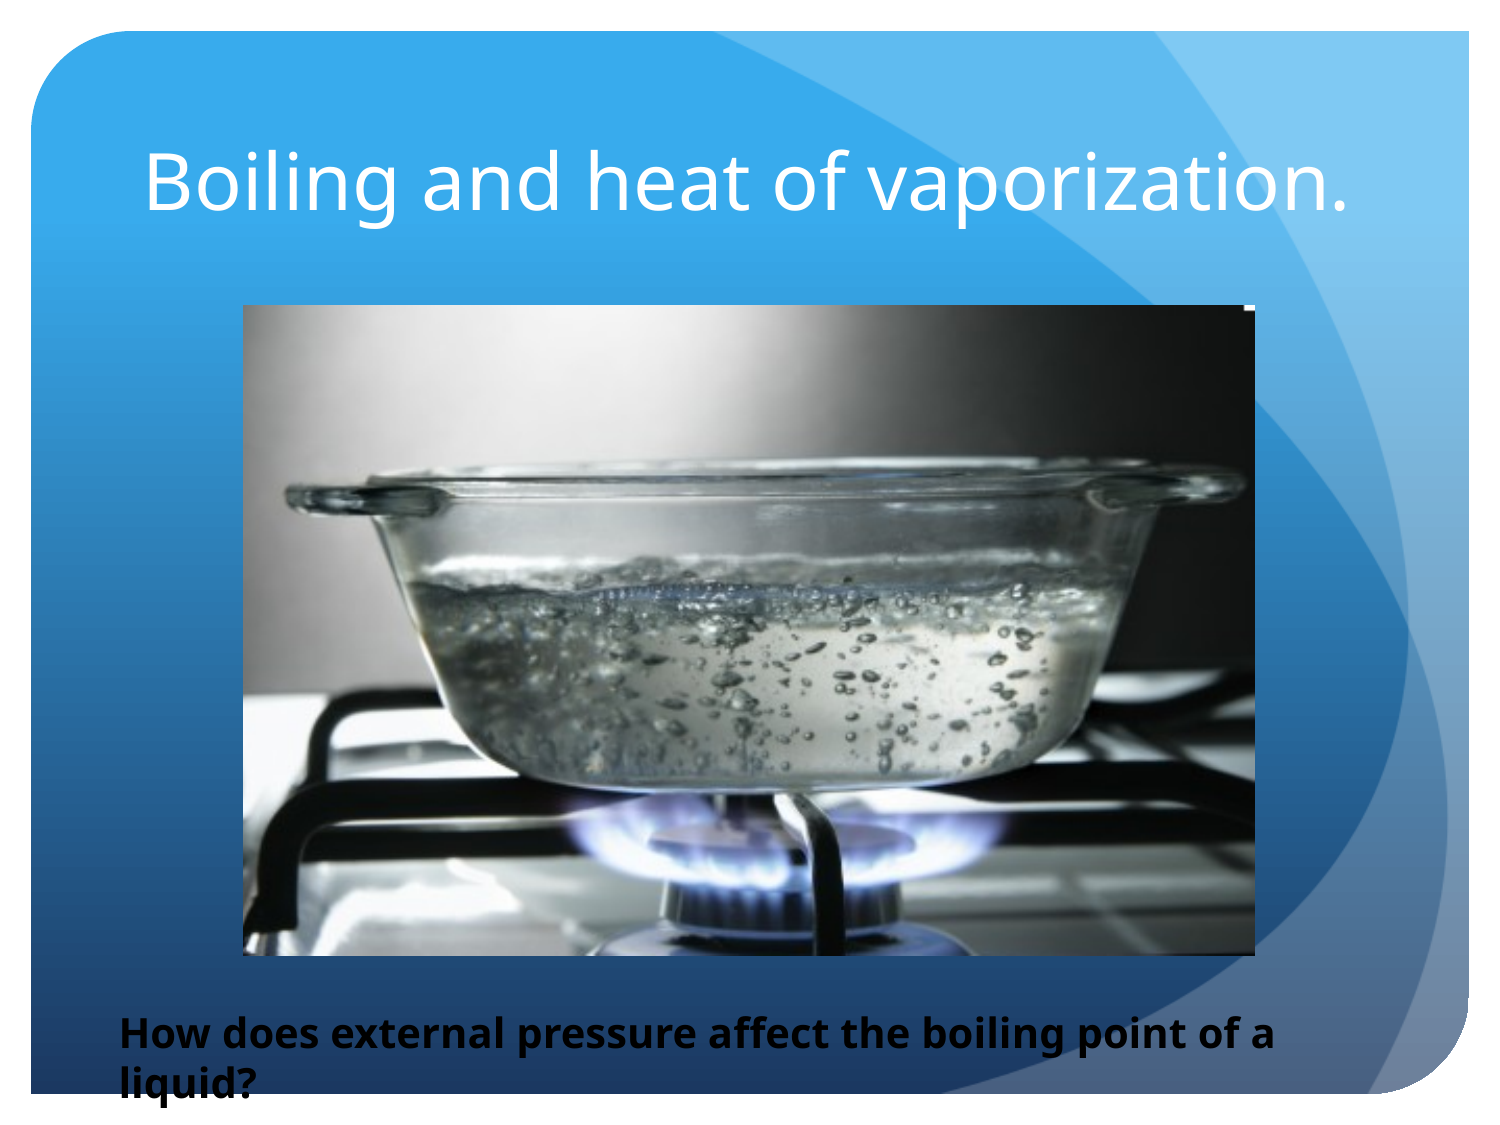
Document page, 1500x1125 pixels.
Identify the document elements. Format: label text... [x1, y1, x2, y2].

text_box How does external pressure affect the boiling point of a liquid? [103, 999, 1411, 1115]
picture [24, 30, 1473, 1094]
title Boiling and heat of vaporization. [127, 62, 1372, 234]
